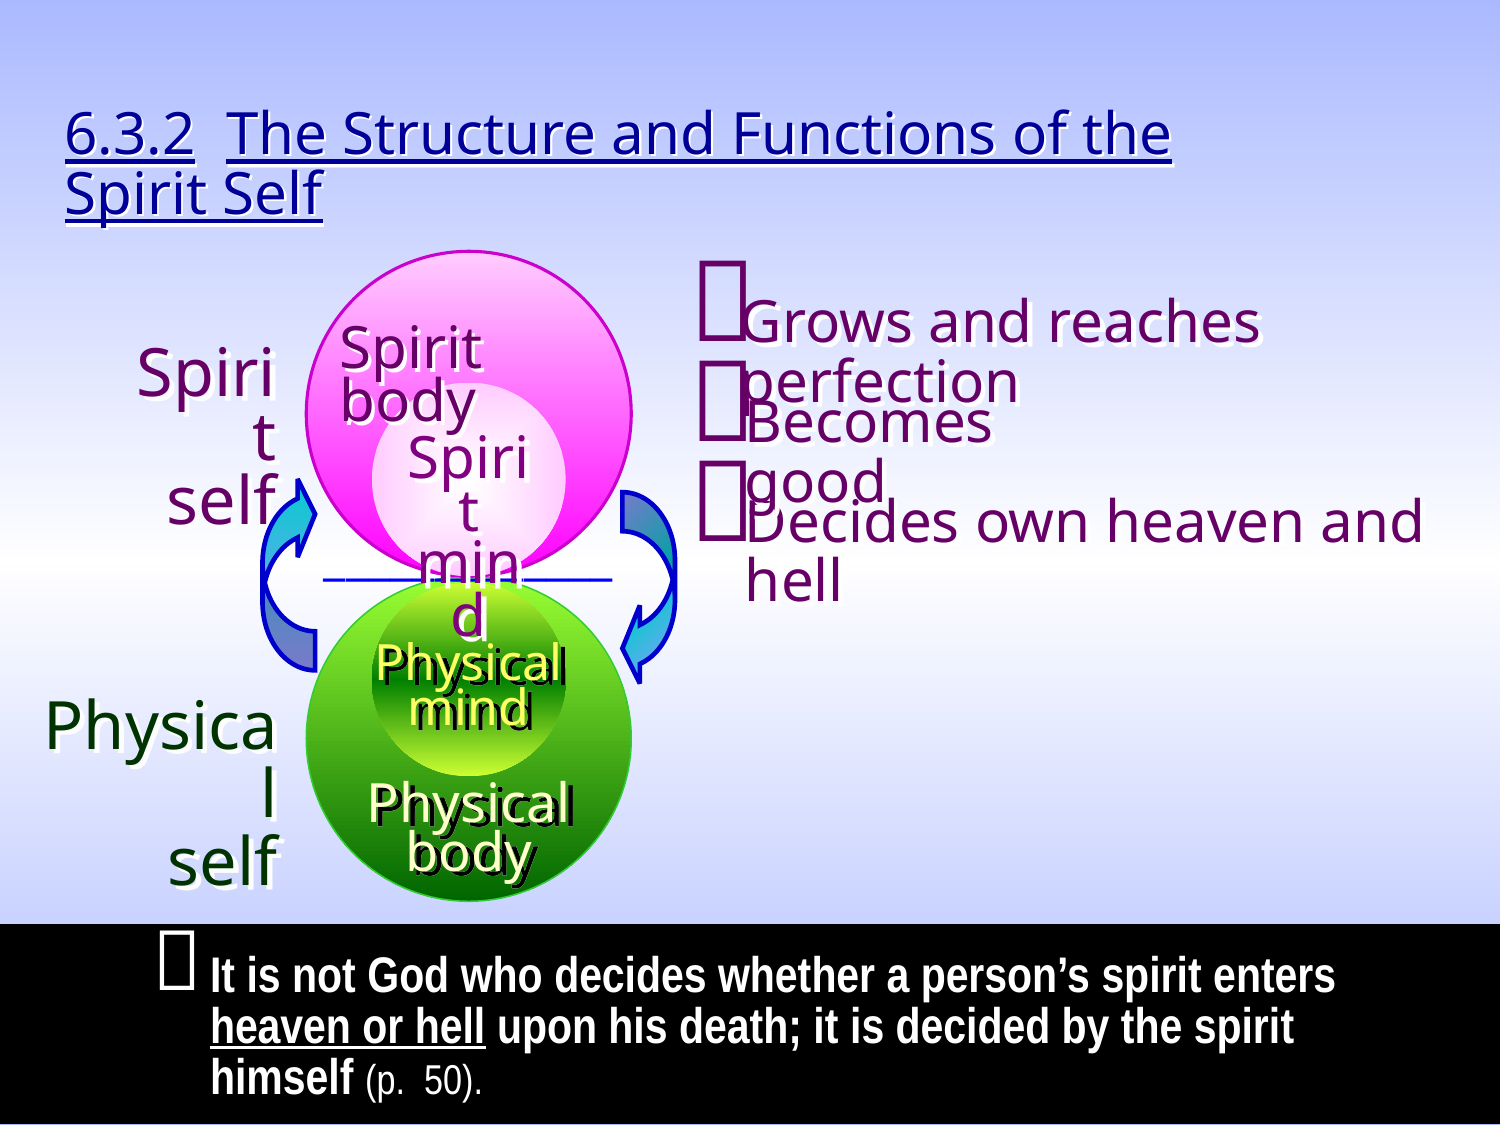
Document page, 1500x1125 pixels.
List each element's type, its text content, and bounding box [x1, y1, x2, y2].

text_box Spirit self [100, 338, 257, 545]
text_box  [679, 279, 750, 363]
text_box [262, 251, 676, 902]
text_box 6.3.2 The Structure and Functions of the Spirit Self [50, 99, 1275, 234]
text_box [137, 922, 1363, 1113]
text_box [0, 924, 1500, 1124]
text_box  [679, 379, 750, 463]
text_box Grows and reaches perfection [725, 287, 1500, 422]
text_box Becomes good [730, 387, 1131, 522]
text_box Physical self [24, 687, 258, 906]
text_box Decides own heaven and hell [730, 487, 1456, 622]
text_box  [679, 479, 750, 563]
